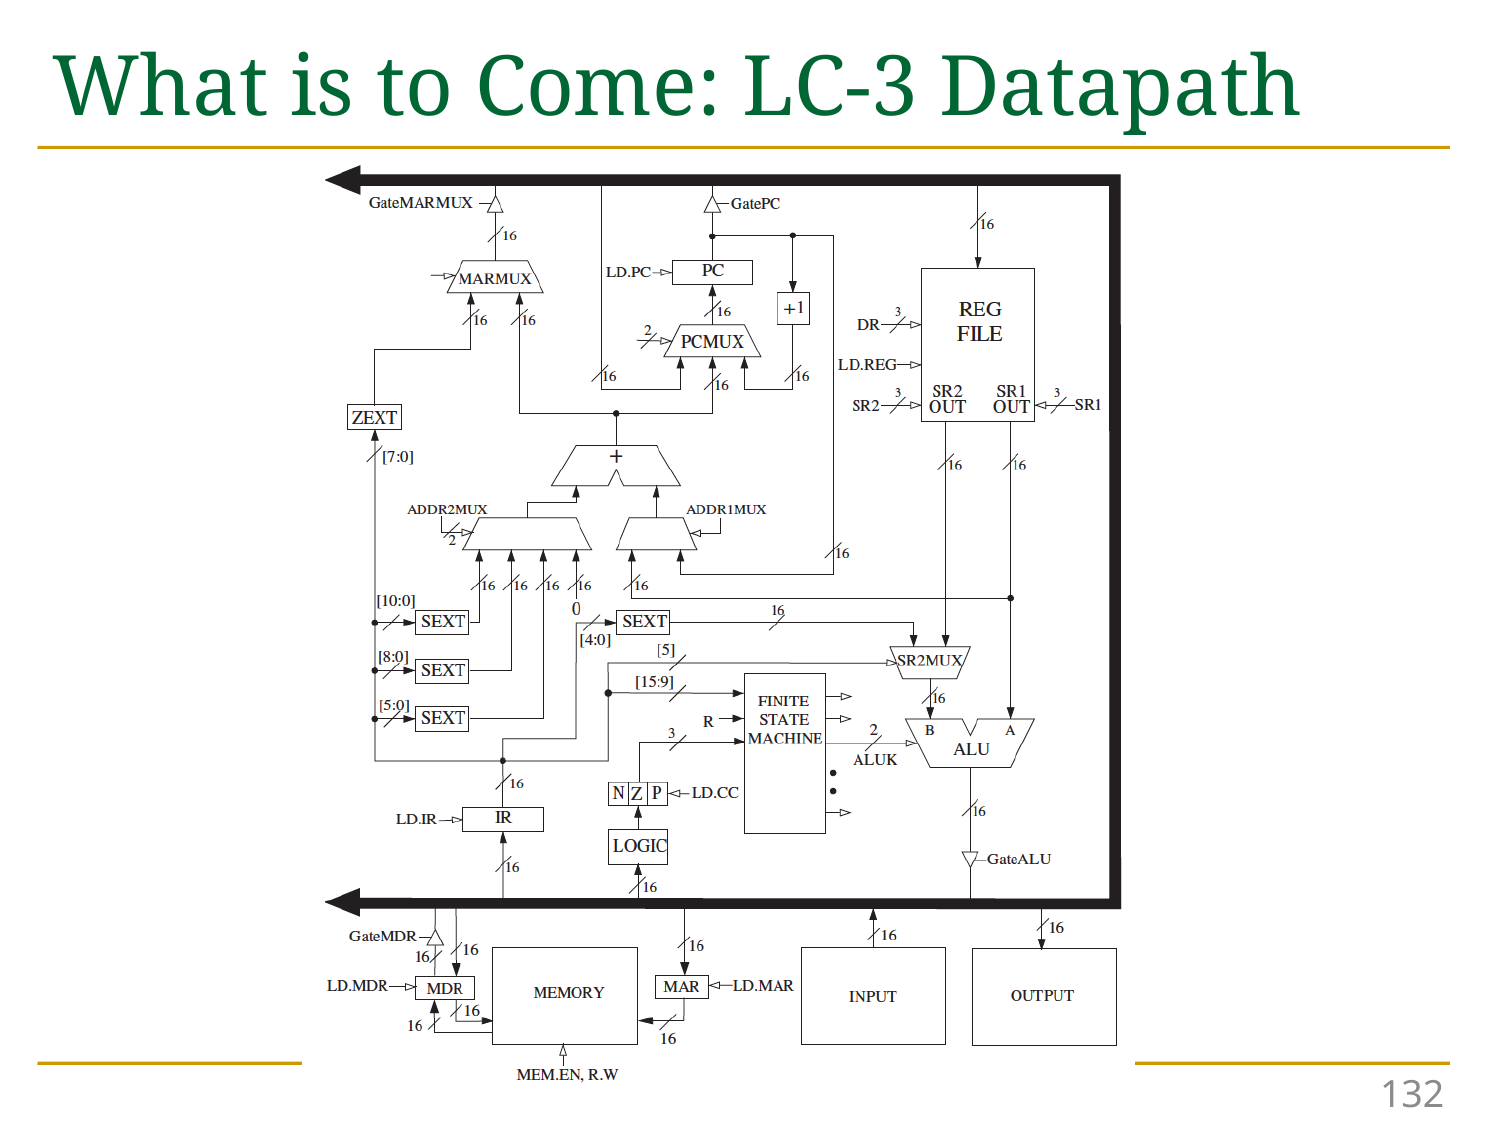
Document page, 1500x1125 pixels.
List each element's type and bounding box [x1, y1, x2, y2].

title [37, 24, 1450, 200]
picture [302, 156, 1135, 1097]
slide_number [1121, 1066, 1460, 1125]
